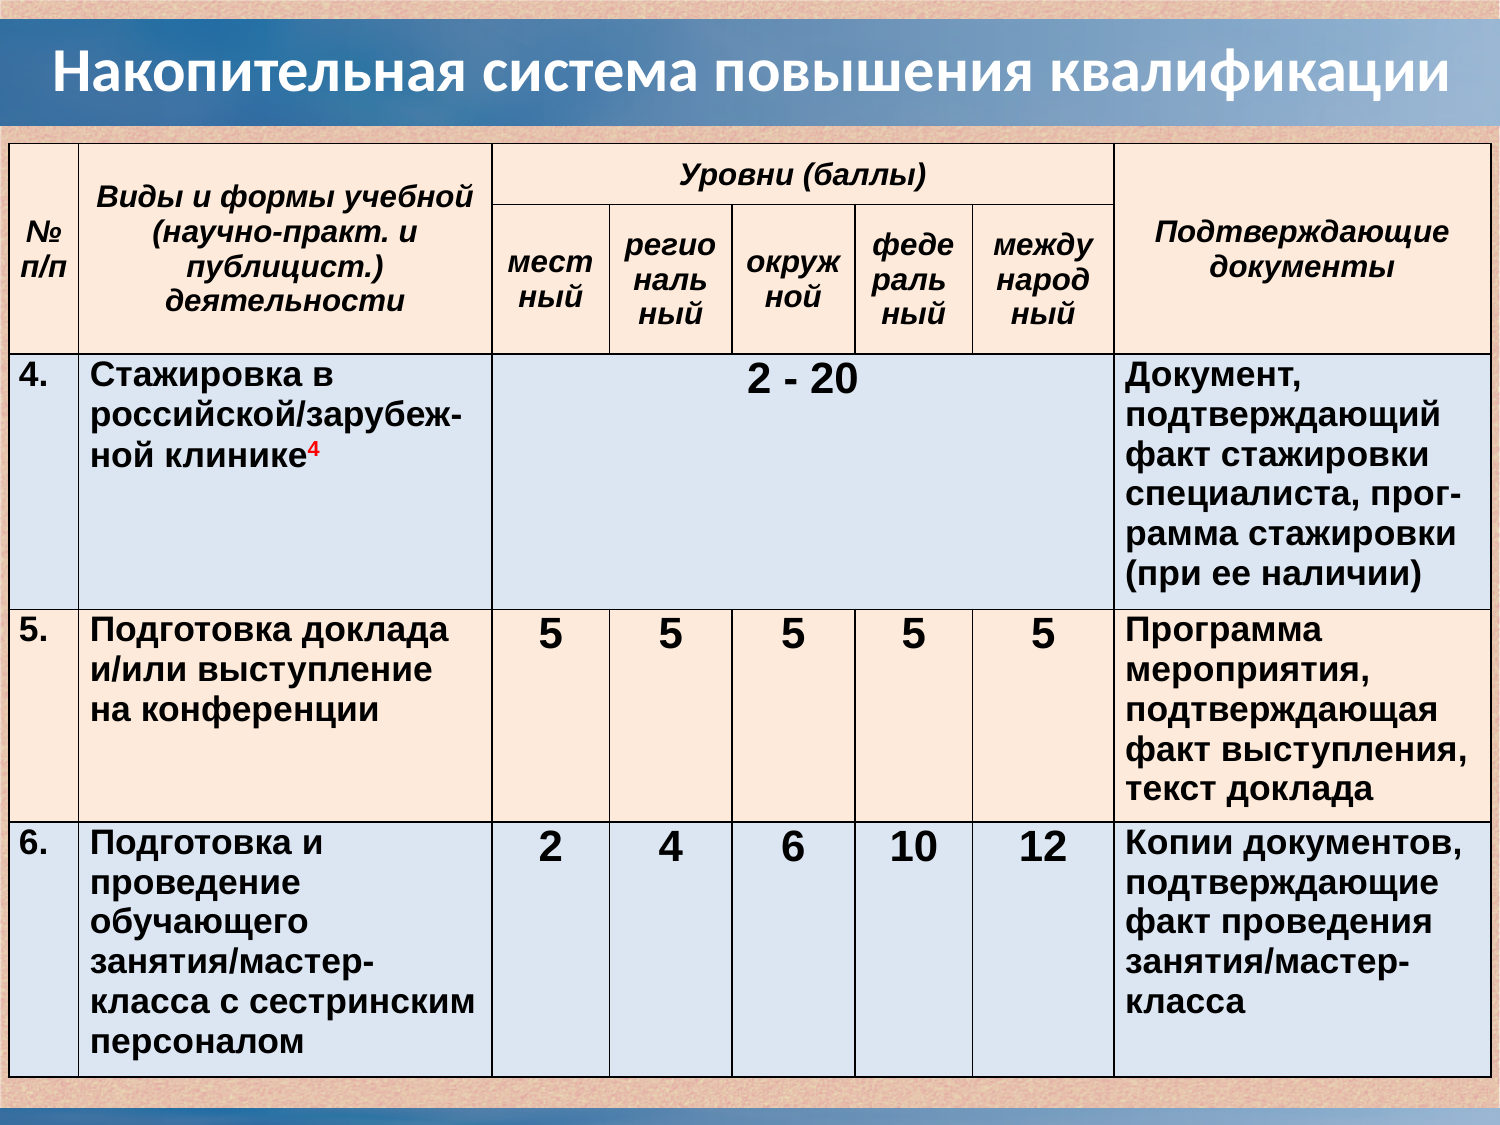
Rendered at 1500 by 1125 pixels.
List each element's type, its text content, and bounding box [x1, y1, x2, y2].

table_cell 5 [856, 610, 972, 821]
table_cell 12 [973, 823, 1113, 1076]
table_cell между народ ный [973, 205, 1113, 353]
table_cell 5 [610, 610, 731, 821]
table_cell феде раль ный [856, 205, 972, 353]
table_cell 4 [610, 823, 731, 1076]
table_cell Копии документов, подтверждающие факт проведения занятия/мастер-класса [1115, 823, 1490, 1076]
table_cell 5 [733, 610, 854, 821]
table_cell Подготовка и проведение обучающего занятия/мастер-класса с сестринским персоналом [79, 823, 491, 1076]
table_cell Подготовка доклада и/или выступление на конференции [79, 610, 491, 821]
table_header № п/п [10, 144, 78, 353]
picture [0, 0, 1500, 1125]
table_header Уровни (баллы) [493, 144, 1113, 204]
table_cell 4. [10, 355, 78, 609]
table_cell 6. [10, 823, 78, 1076]
table_cell 6 [733, 823, 854, 1076]
table_cell 5 [973, 610, 1113, 821]
table_cell местный [493, 205, 609, 353]
table_cell 10 [856, 823, 972, 1076]
table_header Подтверждающие документы [1115, 144, 1490, 353]
table_cell окружной [733, 205, 854, 353]
table_cell регио наль ный [610, 205, 731, 353]
table_cell 2 [493, 823, 609, 1076]
table_cell Стажировка в российской/зарубеж- ной клинике4 [79, 355, 491, 609]
table_header Виды и формы учебной (научно-практ. и публицист.) деятельности [79, 144, 491, 353]
table_cell Документ, подтверждающий факт стажировки специалиста, прог-рамма стажировки (при ее наличии) [1115, 355, 1490, 609]
table_cell 5 [493, 610, 609, 821]
table_cell 5. [10, 610, 78, 821]
table_cell Программа мероприятия, подтверждающая факт выступления, текст доклада [1115, 610, 1490, 821]
table_cell 2 - 20 [493, 355, 1113, 609]
